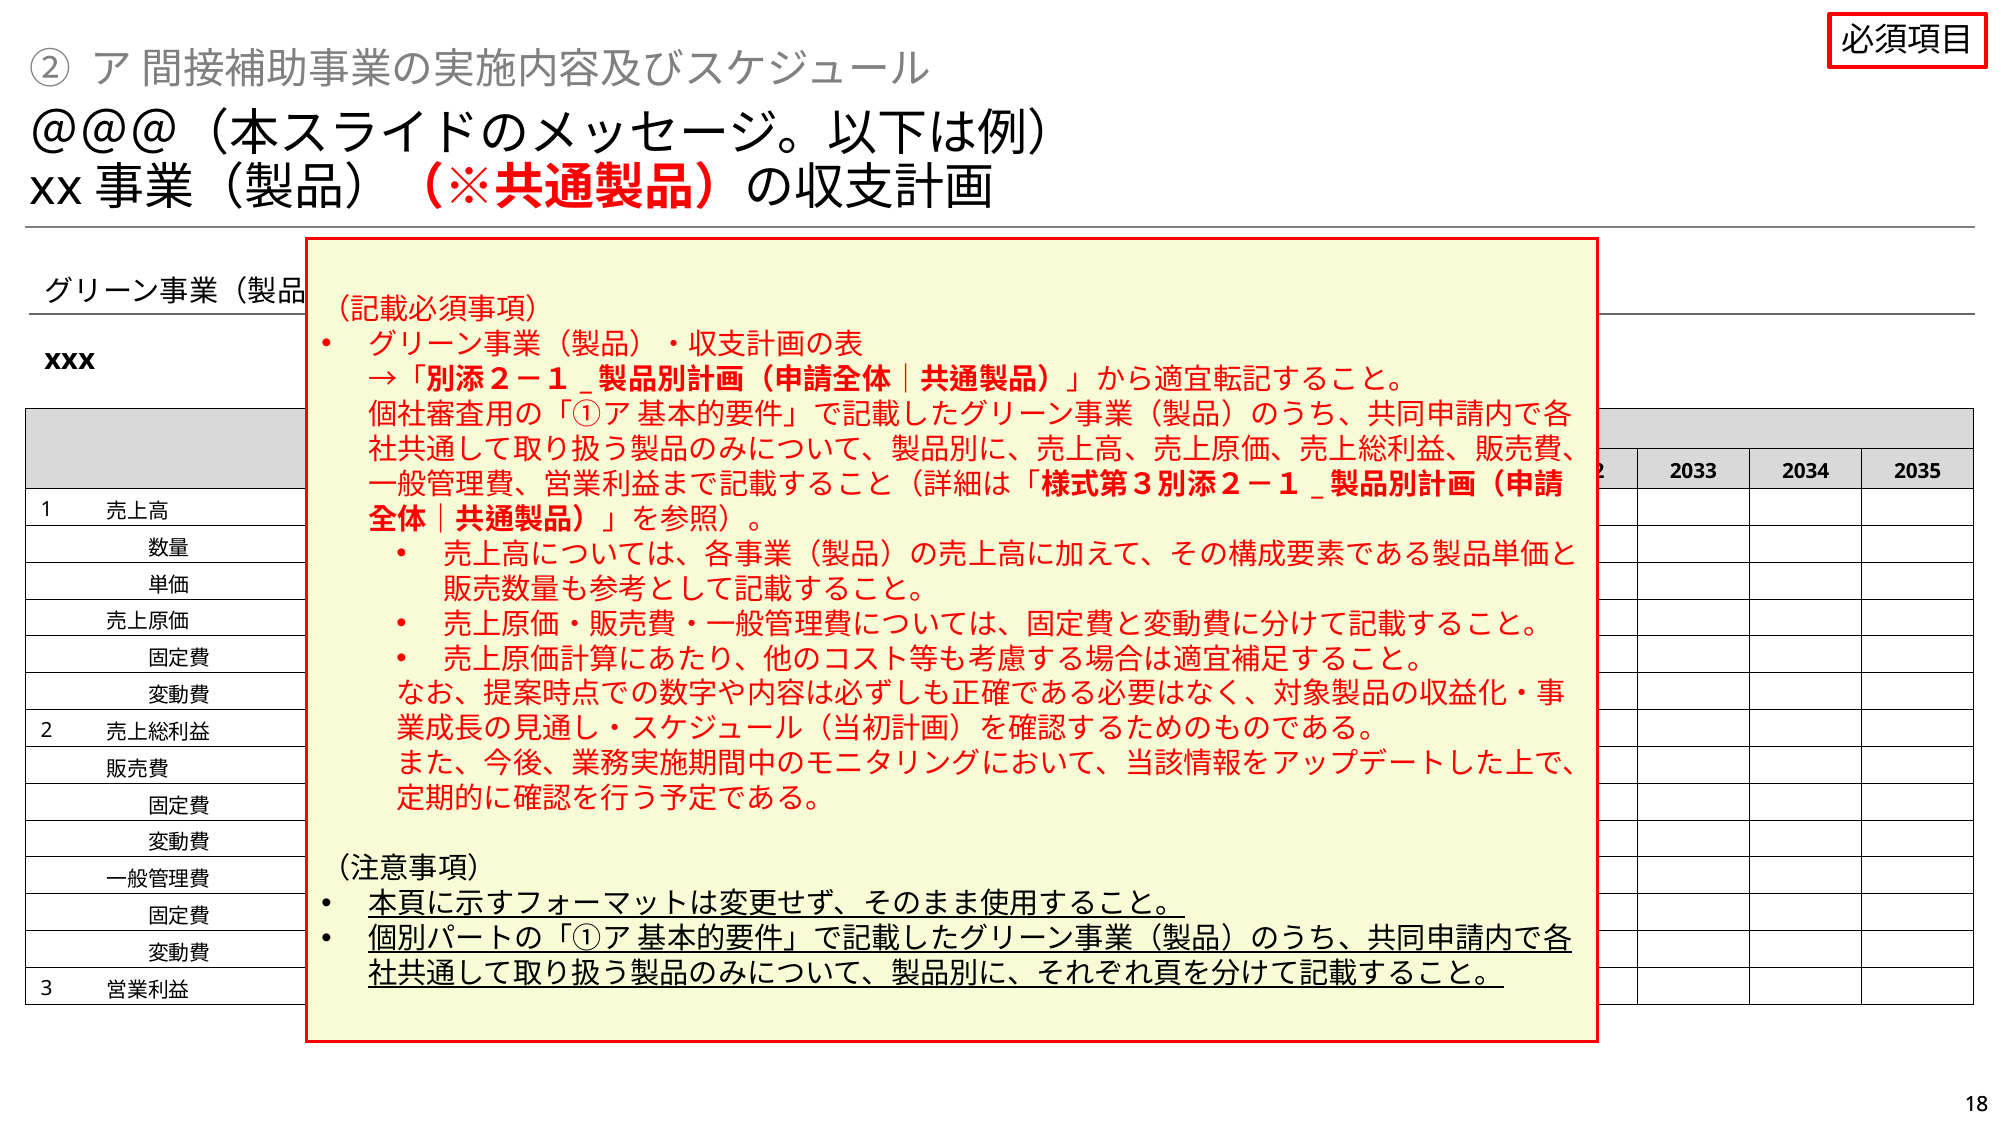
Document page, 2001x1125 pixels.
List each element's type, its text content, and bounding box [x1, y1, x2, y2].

table_cell [26, 857, 92, 893]
table_cell [1862, 673, 1973, 709]
table_cell [1862, 968, 1973, 1004]
table_cell [1638, 636, 1749, 672]
table_cell 2 [26, 710, 92, 746]
table_cell [1599, 563, 1637, 599]
table_cell [1750, 931, 1861, 967]
table_cell [1750, 894, 1861, 930]
table_cell [1638, 563, 1749, 599]
table_cell [1750, 710, 1861, 746]
table_cell 固定費 [92, 784, 305, 820]
table_cell 販売費 [92, 747, 305, 783]
table_cell [1638, 673, 1749, 709]
table_cell [1750, 563, 1861, 599]
table_cell [1862, 489, 1973, 525]
table_cell [1638, 489, 1749, 525]
table_cell 2032 [1599, 449, 1637, 488]
table_header 年度（百万円） [1599, 409, 1973, 448]
table_cell [1862, 857, 1973, 893]
table_cell [1750, 968, 1861, 1004]
table_cell [1750, 784, 1861, 820]
table_cell [1599, 489, 1637, 525]
table_cell 数量 [92, 526, 305, 562]
table_cell [1750, 636, 1861, 672]
table_cell 単価 [92, 563, 305, 599]
table_cell 一般管理費 [92, 857, 305, 893]
table_cell [1750, 747, 1861, 783]
table_cell 2035 [1862, 449, 1973, 488]
table_cell 固定費 [92, 636, 305, 672]
table_cell [1599, 894, 1637, 930]
table_cell [26, 931, 92, 967]
table_cell [1862, 821, 1973, 856]
table_cell [1599, 968, 1637, 1004]
table_cell [26, 600, 92, 635]
table_cell [1862, 931, 1973, 967]
table_cell [1599, 710, 1637, 746]
table_cell [1862, 526, 1973, 562]
table_cell [1862, 784, 1973, 820]
table_cell [1638, 968, 1749, 1004]
text_box （記載必須事項） グリーン事業（製品）・収支計画の表 →「別添２－１_製品別計画（申請全体｜共通製品）」から適宜転記すること。 個社審査用の「①ア 基本的要件」で記載したグリーン事業（製品）のうち、共同申請内で各社共通して取り扱う製品のみについて、製品別に、売上高、売上原価、売上総利益、販売費、一般管理費、営業利益まで記載すること（詳細は「様式第３別添２－１_製品別計画（申請全体｜共通製品）」を参照）。 売上高については、各事業（製品）の売上高に加えて、その構成要素である製品単価と販売数量も参考として記載すること。 売上原価・販売費・一般管理費については、固定費と変動費に分けて記載すること。 売上原価計算にあたり、他のコスト等も考慮する場合は適宜補足すること。 なお、提案時点での数字や内容は必ずしも正確である必要はなく、対象製品の収益化・事業成長の見通し・スケジュール（当初計画）を確認するためのものである。 また、今後、業務実施期間中のモニタリングにおいて、当該情報をアップデートした上で、定期的に確認を行う予定である。 （注意事項） 本頁に示すフォーマットは変更せず、そのまま使用すること。 個別パートの「①ア 基本的要件」で記載したグリーン事業（製品）のうち、共同申請内で各社共通して取り扱う製品のみについて、製品別に、それぞれ頁を分けて記載すること。 [305, 315, 1599, 1043]
table_cell [26, 526, 92, 562]
table_cell 営業利益 [92, 968, 305, 1004]
table_cell [1599, 857, 1637, 893]
table_cell [1750, 821, 1861, 856]
table_cell 3 [26, 968, 92, 1004]
table_cell [26, 821, 92, 856]
table_cell [26, 747, 92, 783]
table_cell 変動費 [92, 821, 305, 856]
table_cell 固定費 [92, 894, 305, 930]
table_cell [26, 894, 92, 930]
table_cell [1599, 636, 1637, 672]
table_cell [26, 563, 92, 599]
table_cell [26, 673, 92, 709]
table_cell [1750, 600, 1861, 635]
table_cell [1862, 600, 1973, 635]
table_cell [1599, 747, 1637, 783]
table_cell [1750, 673, 1861, 709]
table_cell 売上原価 [92, 600, 305, 635]
table_cell [1750, 526, 1861, 562]
table_cell 売上高 [92, 489, 305, 525]
table_cell [1862, 636, 1973, 672]
table_cell [1638, 747, 1749, 783]
text_box 必須項目 [1829, 13, 1986, 68]
table_cell 2033 [1638, 449, 1749, 488]
table_cell [1599, 821, 1637, 856]
table_cell 1 [26, 489, 92, 525]
table_cell [1599, 526, 1637, 562]
text_box xxx [28, 328, 305, 388]
table_cell [1599, 784, 1637, 820]
table_cell [1638, 526, 1749, 562]
table_cell [1862, 563, 1973, 599]
table_cell [1599, 931, 1637, 967]
text_box （記載必須事項） グリーン事業（製品）・収支計画の表 →「別添２－１_製品別計画（申請全体｜共通製品）」から適宜転記すること。 個社審査用の「①ア 基本的要件」で記載したグリーン事業（製品）のうち、共同申請内で各社共通して取り扱う製品のみについて、製品別に、売上高、売上原価、売上総利益、販売費、一般管理費、営業利益まで記載すること（詳細は「様式第３別添２－１_製品別計画（申請全体｜共通製品）」を参照）。 売上高については、各事業（製品）の売上高に加えて、その構成要素である製品単価と販売数量も参考として記載すること。 売上原価・販売費・一般管理費については、固定費と変動費に分けて記載すること。 売上原価計算にあたり、他のコスト等も考慮する場合は適宜補足すること。 なお、提案時点での数字や内容は必ずしも正確である必要はなく、対象製品の収益化・事業成長の見通し・スケジュール（当初計画）を確認するためのものである。 また、今後、業務実施期間中のモニタリングにおいて、当該情報をアップデートした上で、定期的に確認を行う予定である。 （注意事項） 本頁に示すフォーマットは変更せず、そのまま使用すること。 個別パートの「①ア 基本的要件」で記載したグリーン事業（製品）のうち、共同申請内で各社共通して取り扱う製品のみについて、製品別に、それぞれ頁を分けて記載すること。 [305, 237, 1599, 265]
table_cell [1862, 894, 1973, 930]
table_cell [1638, 784, 1749, 820]
table_cell [1599, 600, 1637, 635]
table_cell [1750, 857, 1861, 893]
text_box ② ア 間接補助事業の実施内容及びスケジュール [29, 47, 1802, 94]
table_cell [1638, 857, 1749, 893]
table_cell 売上総利益 [92, 710, 305, 746]
table_cell [1599, 673, 1637, 709]
table_cell [26, 636, 92, 672]
table_cell [1750, 489, 1861, 525]
table_cell [1638, 710, 1749, 746]
table_header 項目 [26, 409, 305, 488]
table_cell [1638, 894, 1749, 930]
table_cell [1862, 747, 1973, 783]
table_cell [1638, 600, 1749, 635]
table_cell 2034 [1750, 449, 1861, 488]
table_cell 変動費 [92, 673, 305, 709]
table_cell [1638, 821, 1749, 856]
text_box ＠＠＠（本スライドのメッセージ。以下は例） xx事業（製品）（※共通製品）の収支計画 [29, 107, 1875, 216]
table_cell [1638, 931, 1749, 967]
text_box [28, 265, 1975, 315]
table_cell 変動費 [92, 931, 305, 967]
table_cell [1862, 710, 1973, 746]
table_cell [26, 784, 92, 820]
